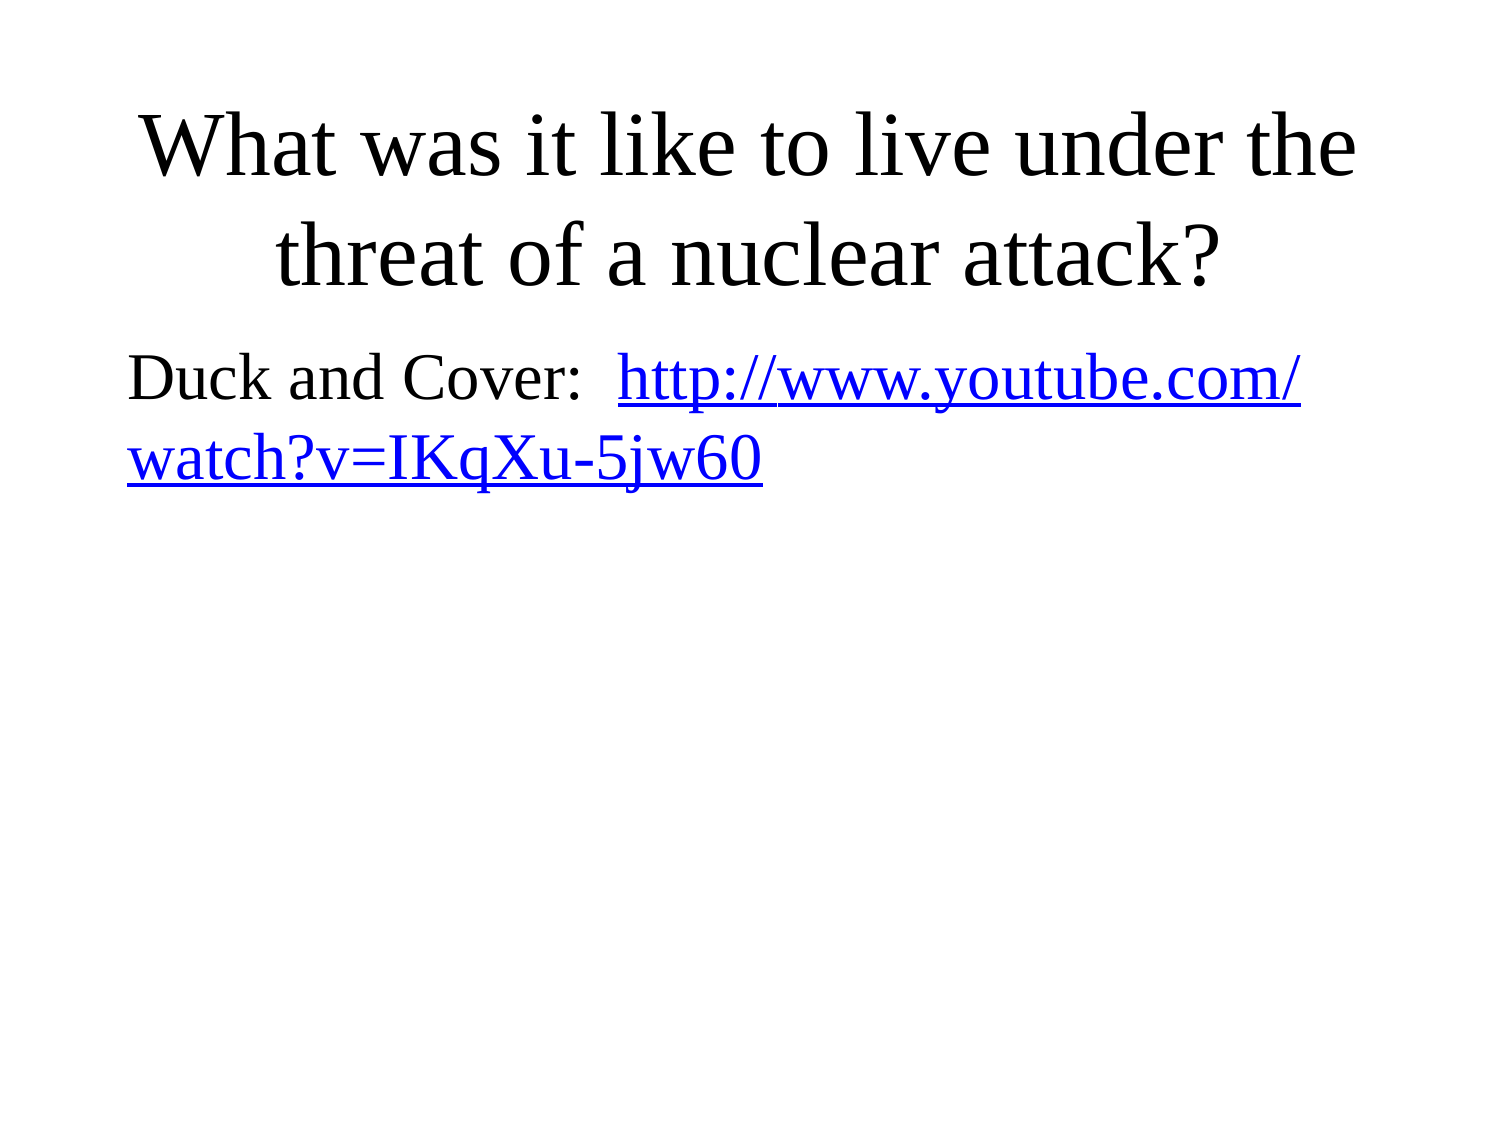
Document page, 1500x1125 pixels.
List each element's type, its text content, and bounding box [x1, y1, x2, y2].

text_box Duck and Cover: http://www.youtube.com/watch?v=IKqXu-5jw60 [112, 324, 1388, 1000]
text_box What was it like to live under the threat of a nuclear attack? [112, 76, 1388, 312]
